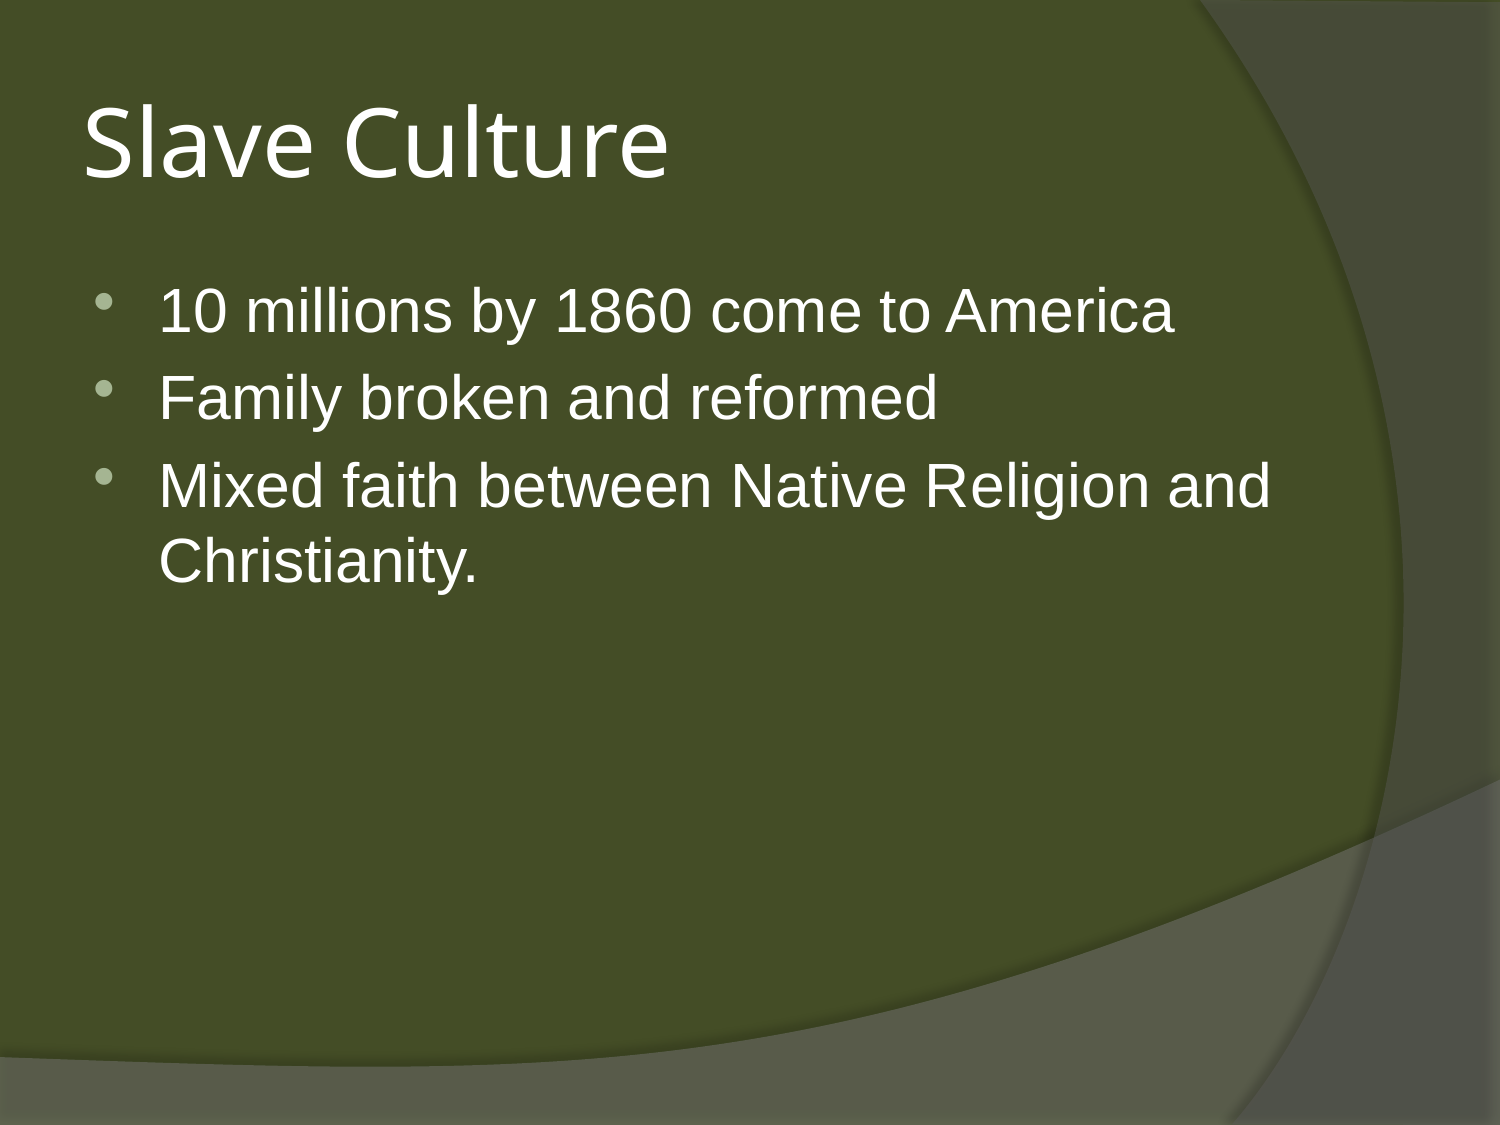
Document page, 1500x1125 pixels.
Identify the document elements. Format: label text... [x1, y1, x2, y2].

title Slave Culture [75, 45, 1300, 233]
list 10 millions by 1860 come to America Family broken and reformed Mixed faith between Native Religion and Christianity. [75, 262, 1300, 1005]
